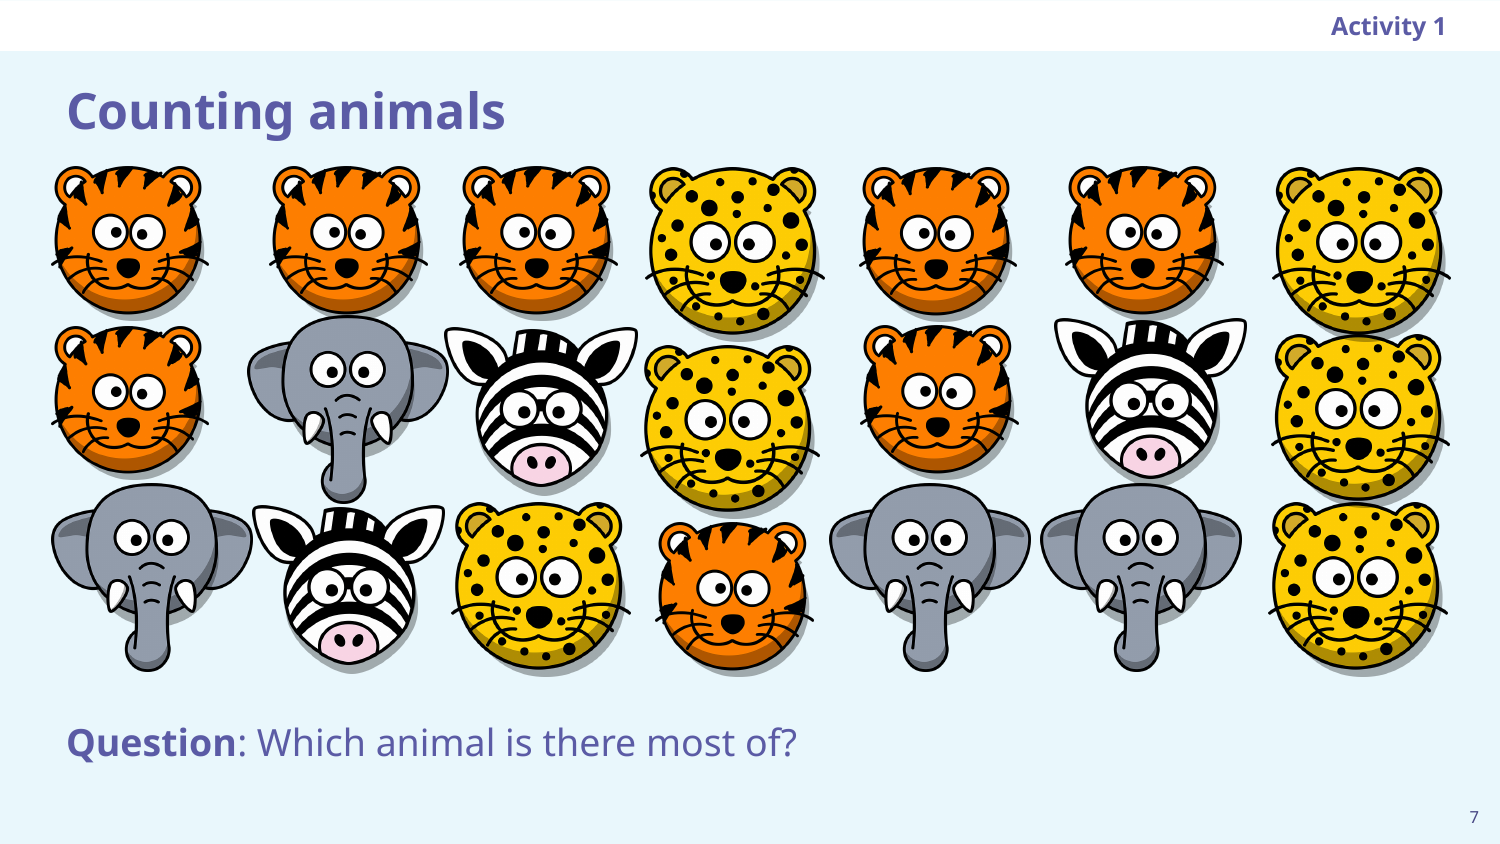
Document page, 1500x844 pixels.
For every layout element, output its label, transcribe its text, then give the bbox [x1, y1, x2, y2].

picture [858, 167, 1018, 322]
picture [1268, 167, 1452, 677]
subtitle Activity 1 [862, 0, 1448, 52]
picture [50, 166, 638, 674]
picture [451, 502, 631, 677]
slide_number 7 [1448, 792, 1500, 844]
picture [1039, 166, 1248, 672]
picture [50, 326, 210, 481]
picture [645, 167, 825, 342]
picture [459, 166, 618, 321]
picture [655, 522, 814, 677]
list Question: Which animal is there most of? [51, 697, 1449, 790]
picture [860, 325, 1019, 480]
picture [640, 345, 820, 520]
picture [50, 166, 210, 321]
title Counting animals [51, 52, 1449, 167]
picture [828, 483, 1031, 672]
